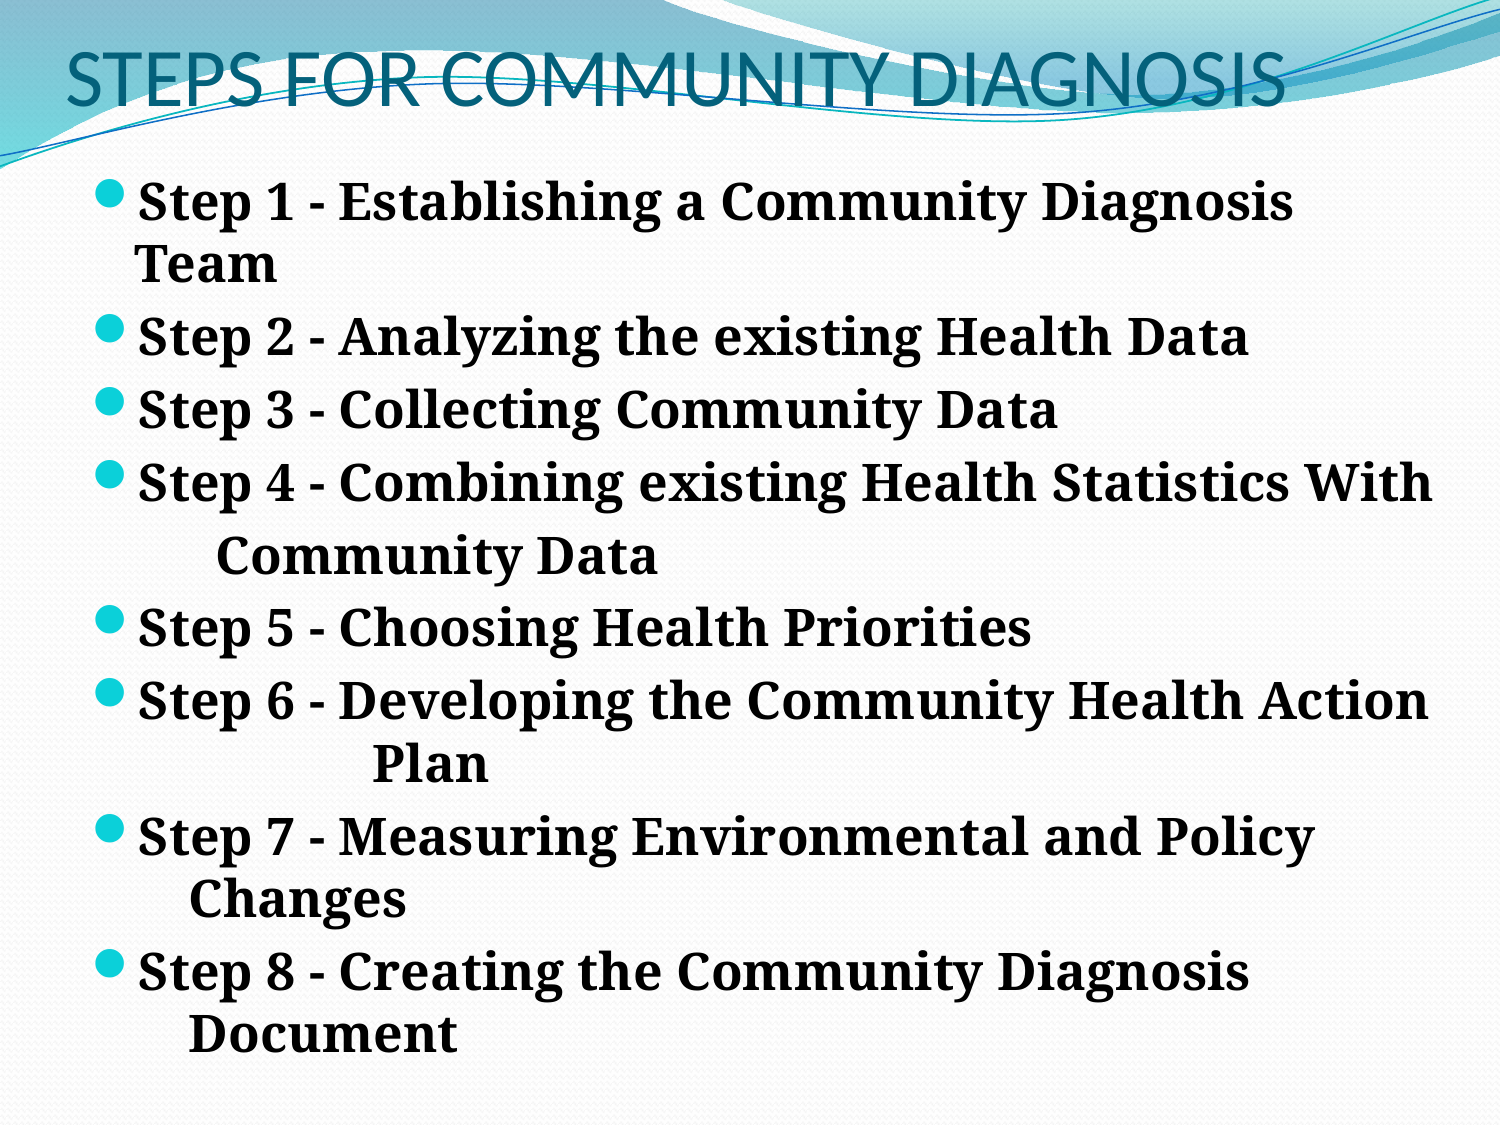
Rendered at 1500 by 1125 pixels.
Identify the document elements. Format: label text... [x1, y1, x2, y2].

list Step 1 - Establishing a Community Diagnosis Team Step 2 - Analyzing the existing Health Data Step 3 - Collecting Community Data Step 4 - Combining existing Health Statistics With Community Data Step 5 - Choosing Health Priorities Step 6 - Developing the Community Health Action Plan Step 7 - Measuring Environmental and Policy Changes Step 8 - Creating the Community Diagnosis Document [76, 160, 1463, 1125]
title STEPS FOR COMMUNITY DIAGNOSIS [64, 54, 1468, 124]
